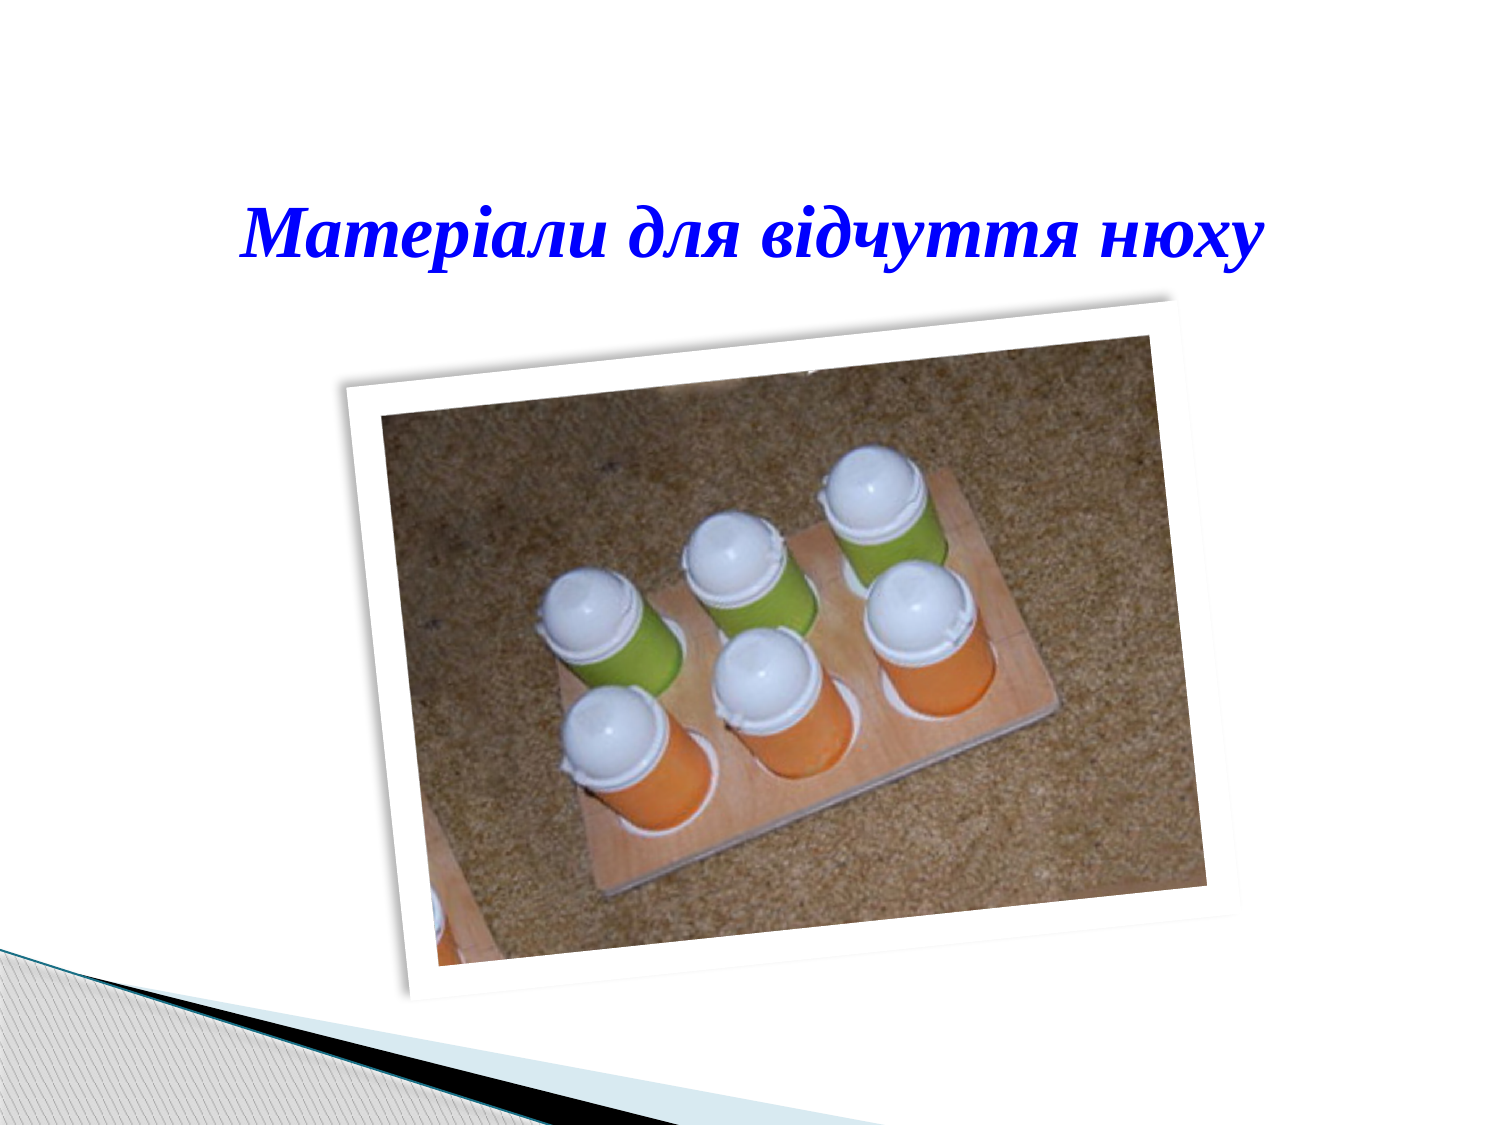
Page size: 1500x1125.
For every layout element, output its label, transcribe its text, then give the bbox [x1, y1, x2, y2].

text_box Матеріали для відчуття нюху [194, 174, 1311, 280]
picture [382, 336, 1206, 966]
